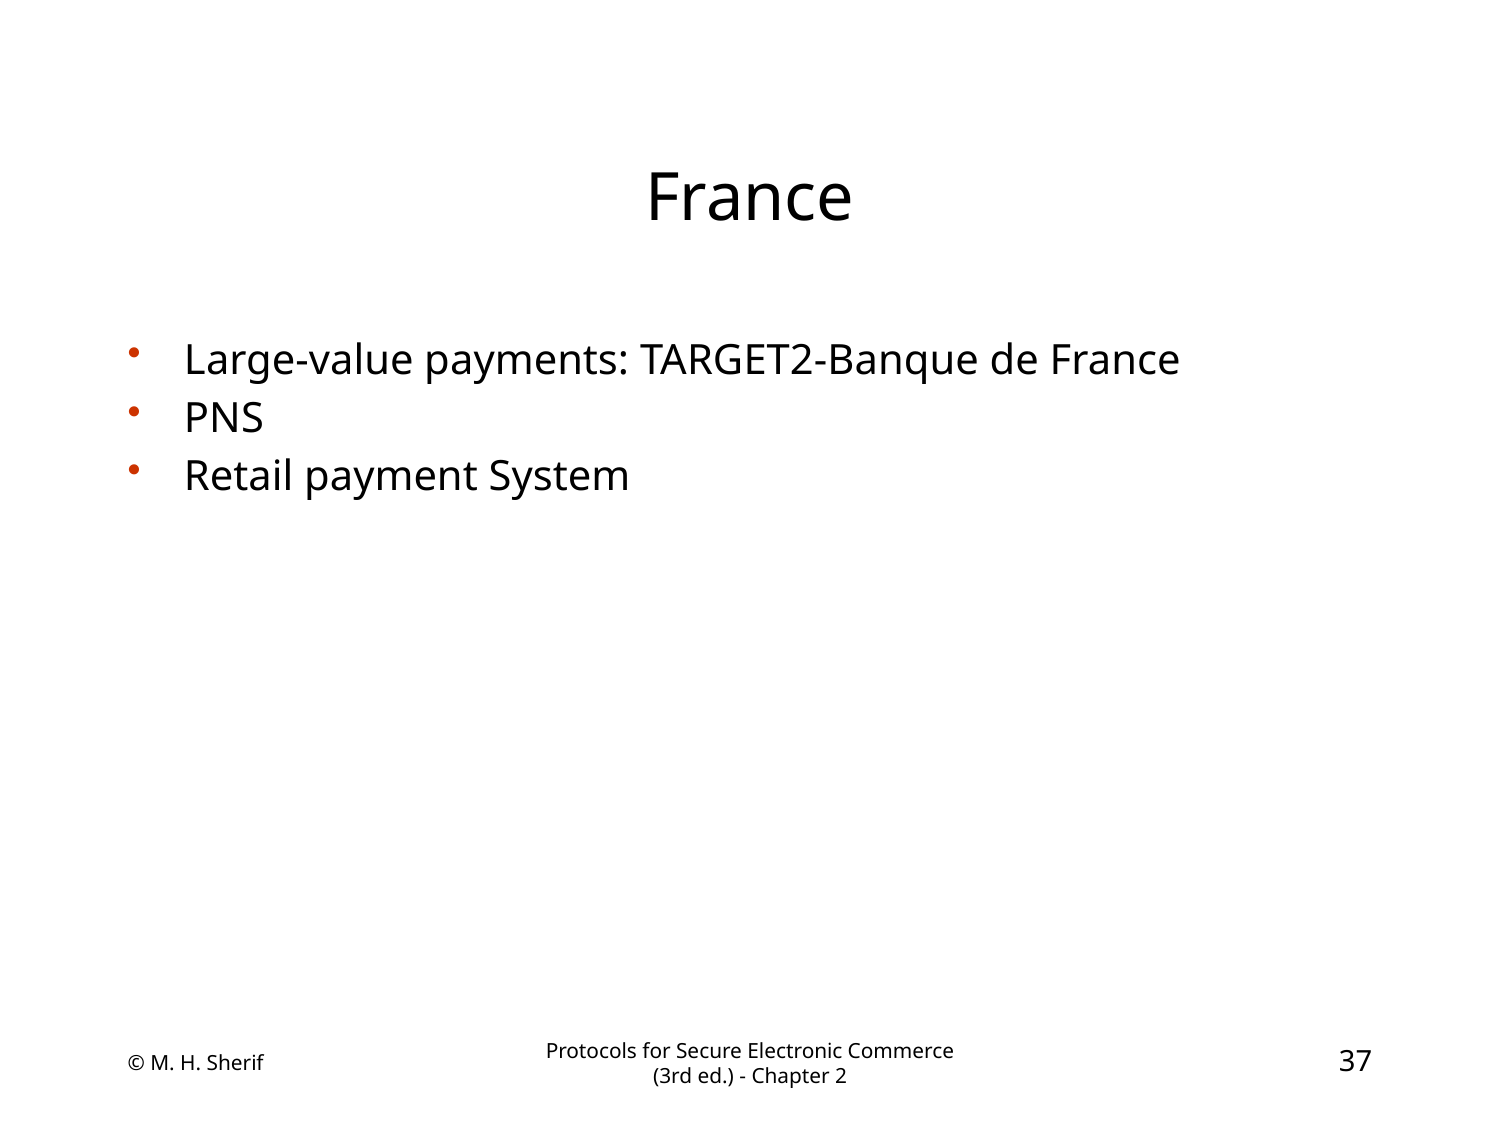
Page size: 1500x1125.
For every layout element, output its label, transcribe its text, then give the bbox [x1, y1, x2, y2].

slide_number © M. H. Sherif [112, 1025, 425, 1100]
title France [112, 99, 1388, 288]
slide_number 37 [1074, 1025, 1388, 1100]
list Large-value payments: TARGET2-Banque de France PNS Retail payment System [112, 324, 1388, 1000]
footer Protocols for Secure Electronic Commerce (3rd ed.) - Chapter 2 [512, 1025, 988, 1100]
